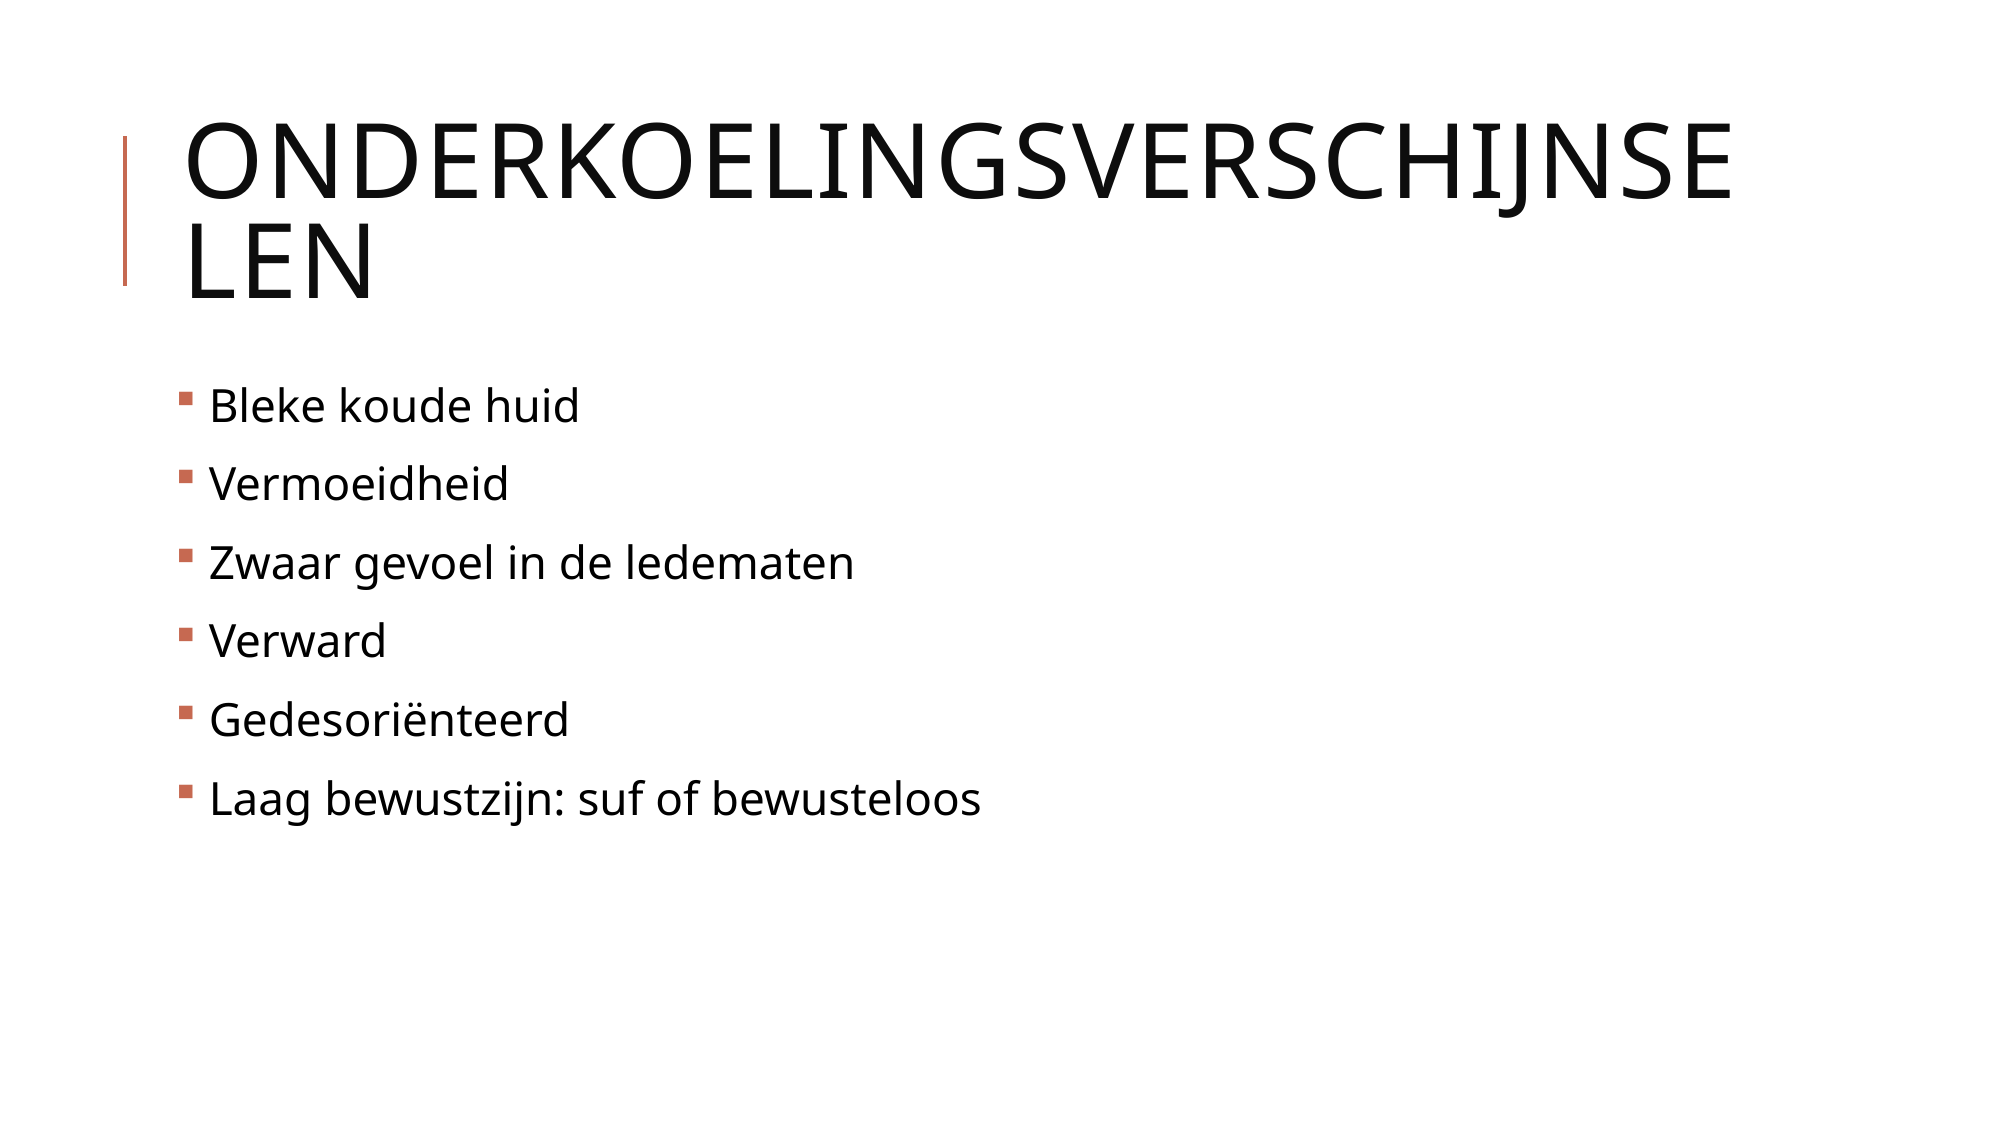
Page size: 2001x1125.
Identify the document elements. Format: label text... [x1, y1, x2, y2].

list Bleke koude huid Vermoeidheid Zwaar gevoel in de ledematen Verward Gedesoriënteerd Laag bewustzijn: suf of bewusteloos [168, 375, 1763, 1035]
title onderkoelingsverschijnselen [168, 96, 1763, 342]
